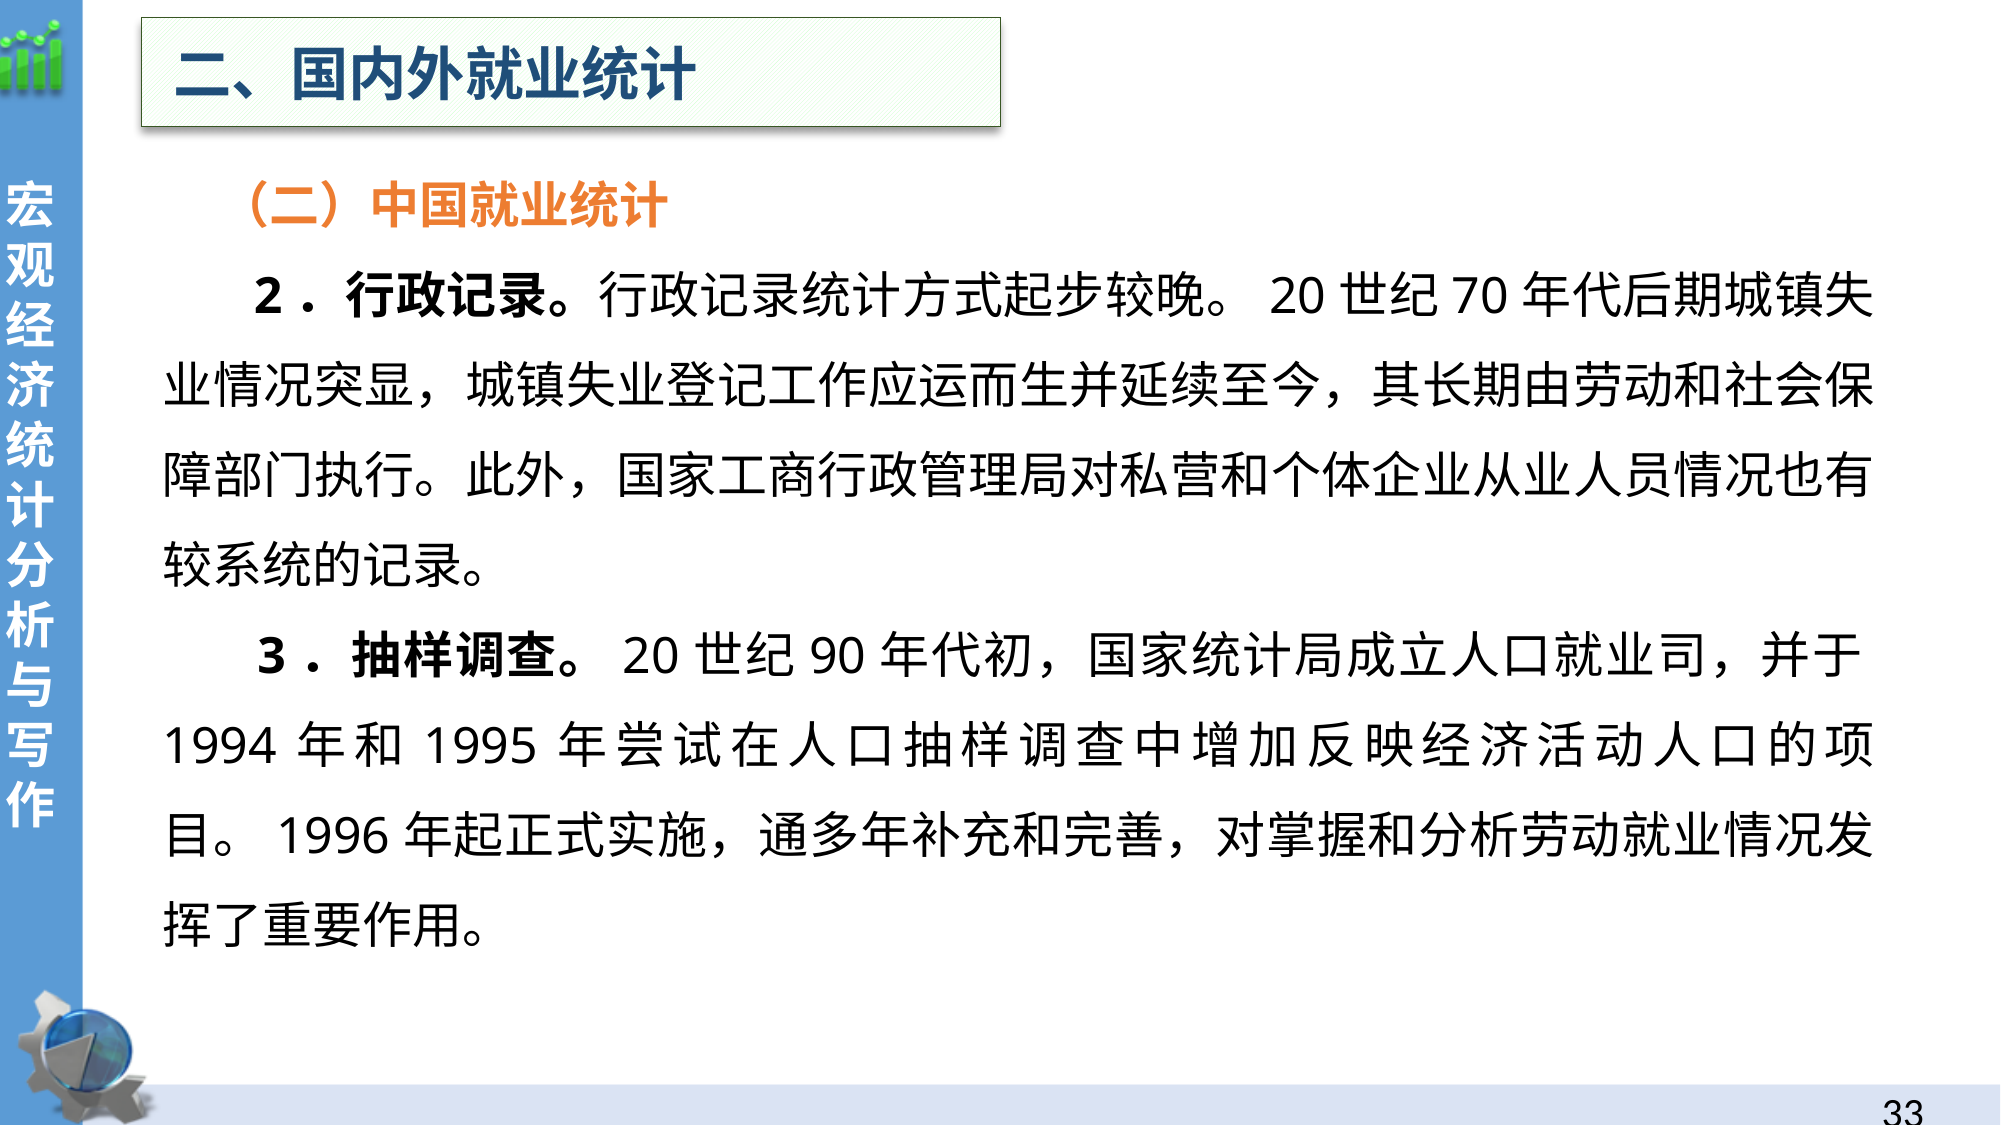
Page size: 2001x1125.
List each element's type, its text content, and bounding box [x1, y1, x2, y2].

text_box 二、国内外就业统计 [141, 17, 1000, 127]
text_box [1786, 1085, 1940, 1125]
picture [0, 0, 2001, 1125]
text_box （二）中国就业统计 2．行政记录。行政记录统计方式起步较晚。20世纪70年代后期城镇失业情况突显，城镇失业登记工作应运而生并延续至今，其长期由劳动和社会保障部门执行。此外，国家工商行政管理局对私营和个体企业从业人员情况也有较系统的记录。 3．抽样调查。20世纪90年代初，国家统计局成立人口就业司，并于1994年和1995年尝试在人口抽样调查中增加反映经济活动人口的项目。1996年起正式实施，通多年补充和完善，对掌握和分析劳动就业情况发挥了重要作用。 [148, 146, 1890, 1053]
